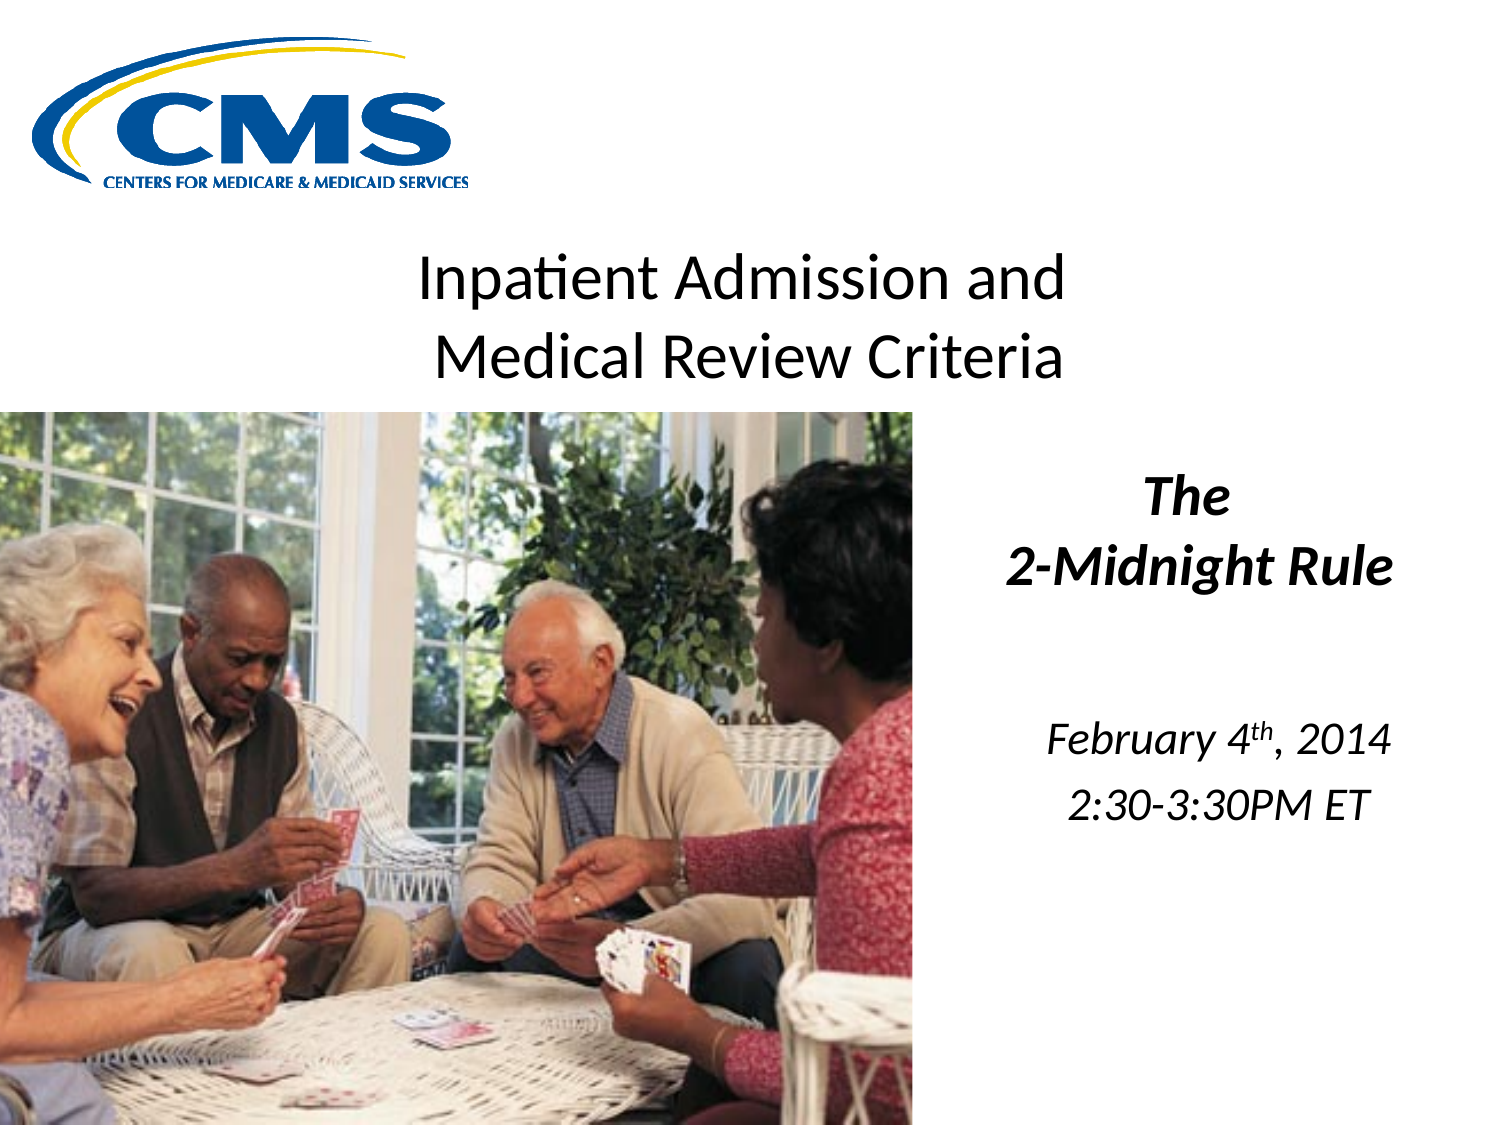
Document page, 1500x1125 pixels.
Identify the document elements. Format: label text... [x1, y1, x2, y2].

picture [0, 412, 913, 1125]
list The 2-Midnight Rule [937, 450, 1463, 650]
picture [32, 37, 468, 188]
title Inpatient Admission and Medical Review Criteria [0, 224, 1500, 400]
list February 4th, 2014 2:30-3:30PM ET [975, 699, 1463, 838]
